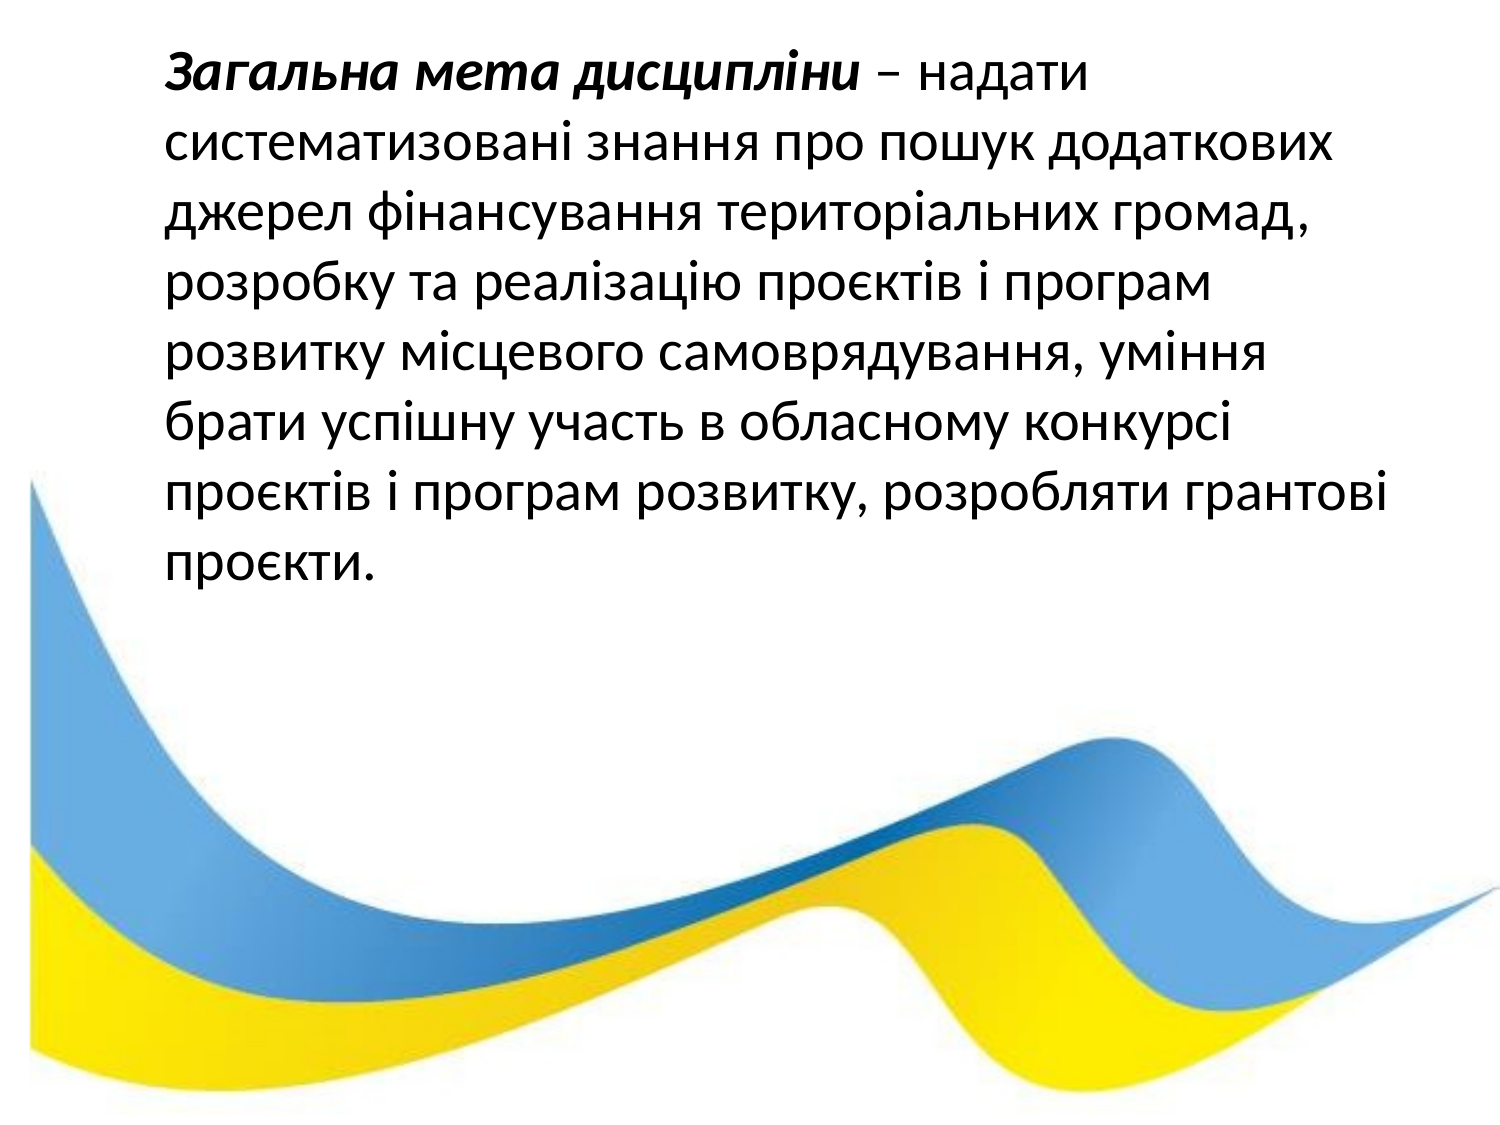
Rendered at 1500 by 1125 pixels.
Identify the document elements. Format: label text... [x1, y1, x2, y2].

text_box Загальна мета дисципліни – надати систематизовані знання про пошук додаткових джерел фінансування територіальних громад, розробку та реалізацію проєктів і програм розвитку місцевого самоврядування, уміння брати успішну участь в обласному конкурсі проєктів і програм розвитку, розробляти грантові проєкти. [149, 24, 1438, 600]
text_box [29, 470, 1500, 1115]
